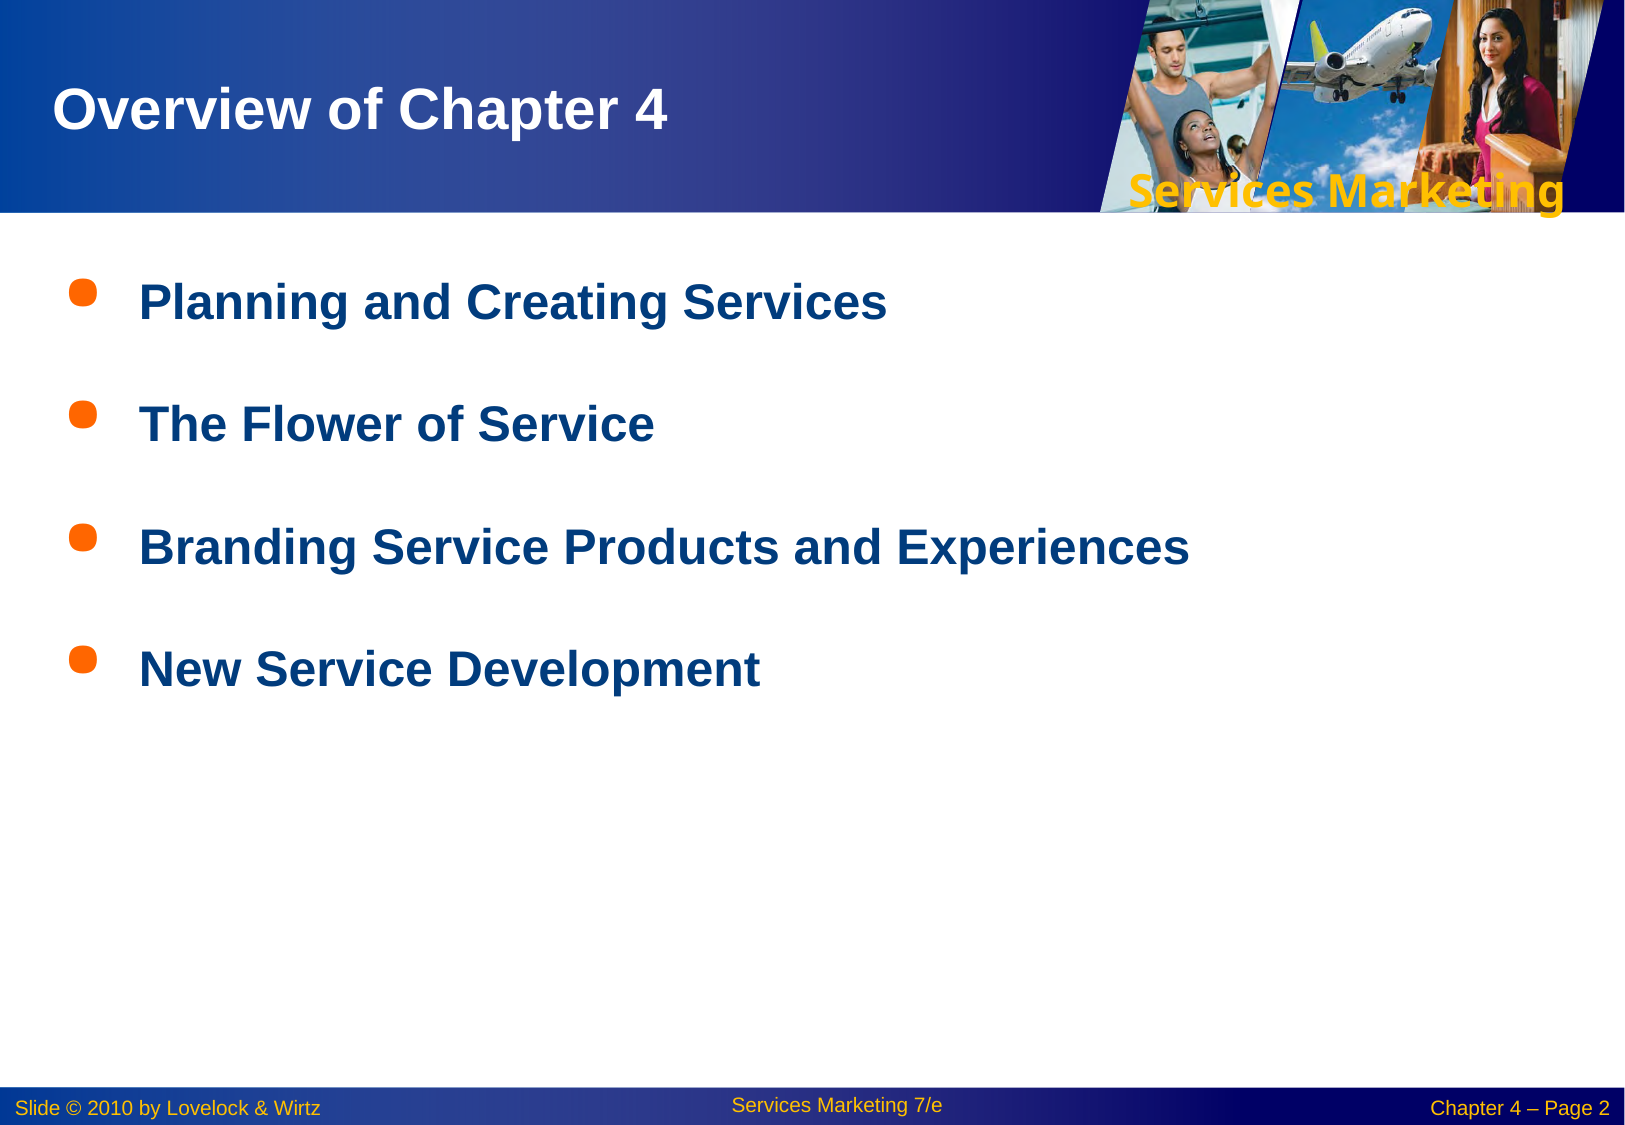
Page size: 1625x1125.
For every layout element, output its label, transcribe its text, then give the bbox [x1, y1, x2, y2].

picture [1100, 0, 1604, 213]
title Overview of Chapter 4 [36, 37, 1088, 176]
picture [1162, 186, 1172, 192]
list Planning and Creating Services The Flower of Service Branding Service Products and Experiences New Service Development [49, 261, 1588, 1051]
picture [1546, 187, 1556, 202]
